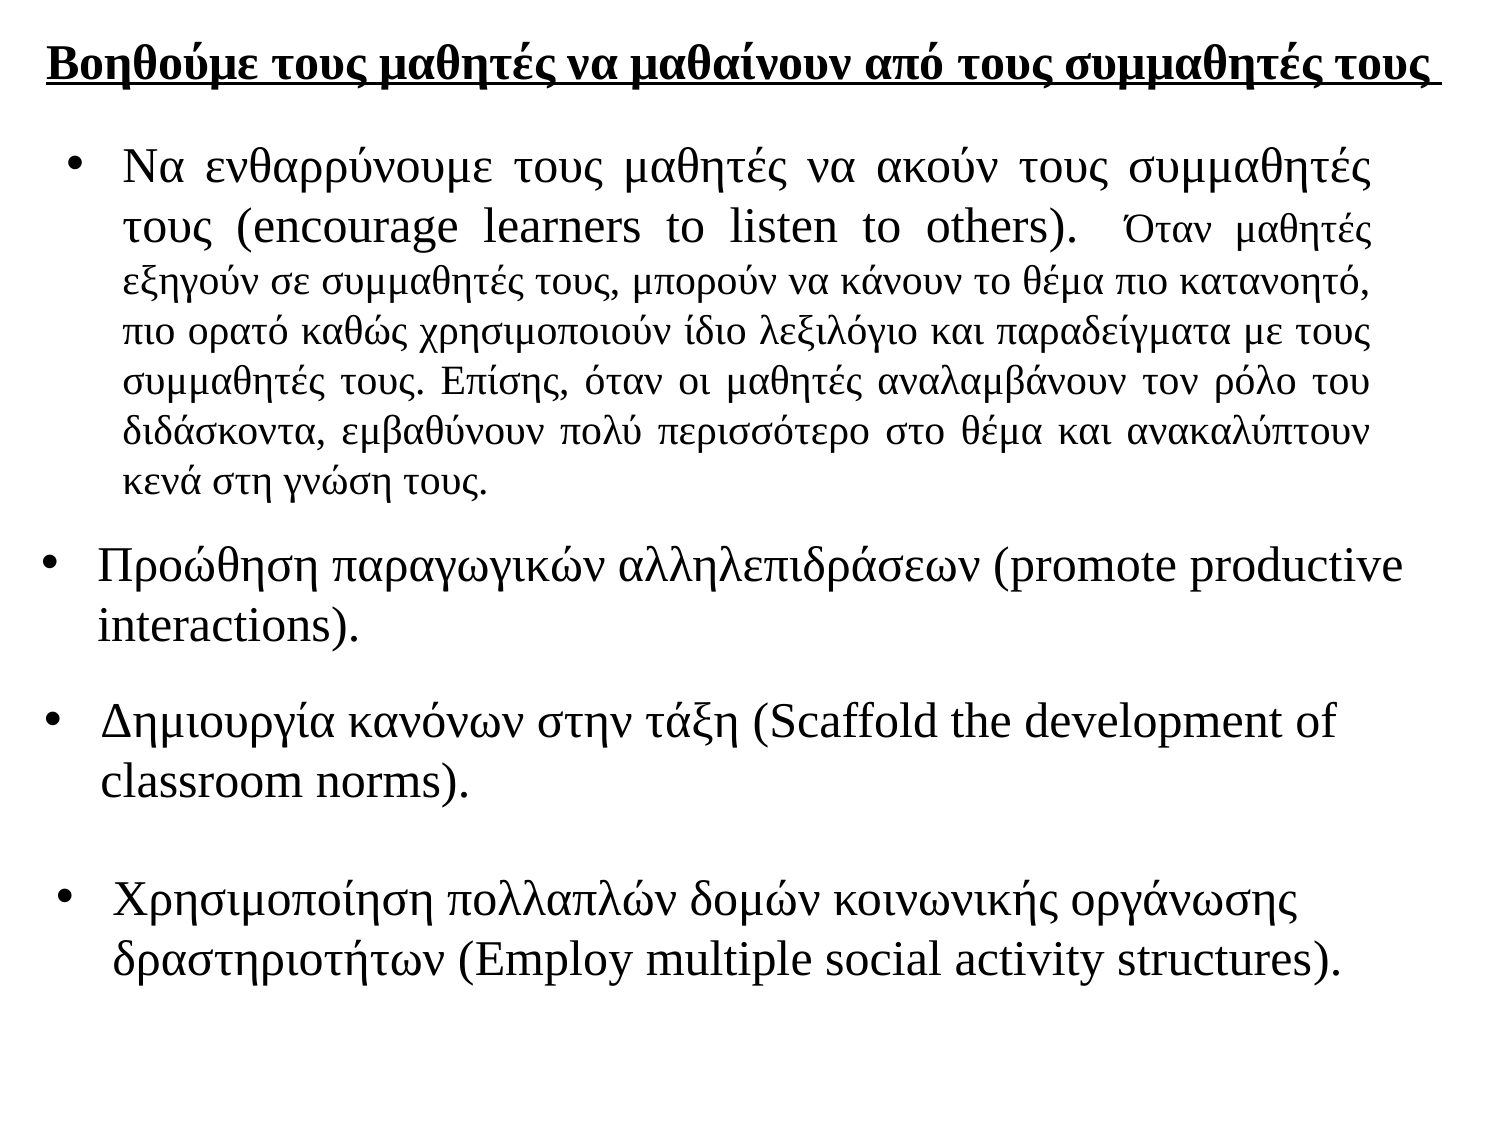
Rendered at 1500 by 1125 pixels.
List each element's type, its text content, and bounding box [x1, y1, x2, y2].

text_box Χρησιμοποίηση πολλαπλών δομών κοινωνικής οργάνωσης δραστηριοτήτων (Employ multiple social activity structures). [41, 857, 1381, 993]
title Βοηθούμε τους μαθητές να μαθαίνουν από τους συμμαθητές τους [29, 0, 1459, 183]
text_box Να ενθαρρύνουμε τους μαθητές να ακούν τους συμμαθητές τους (encourage learners to listen to others). Όταν μαθητές εξηγούν σε συμμαθητές τους, μπορούν να κάνουν το θέμα πιο κατανοητό, πιο ορατό καθώς χρησιμοποιούν ίδιο λεξιλόγιο και παραδείγματα με τους συμμαθητές τους. Επίσης, όταν οι μαθητές αναλαμβάνουν τον ρόλο του διδάσκοντα, εμβαθύνουν πολύ περισσότερο στο θέμα και ανακαλύπτουν κενά στη γνώση τους. [51, 125, 1387, 524]
text_box Προώθηση παραγωγικών αλληλεπιδράσεων (promote productive interactions). [26, 524, 1419, 659]
text_box Δημιουργία κανόνων στην τάξη (Scaffold the development of classroom norms). [29, 680, 1459, 816]
